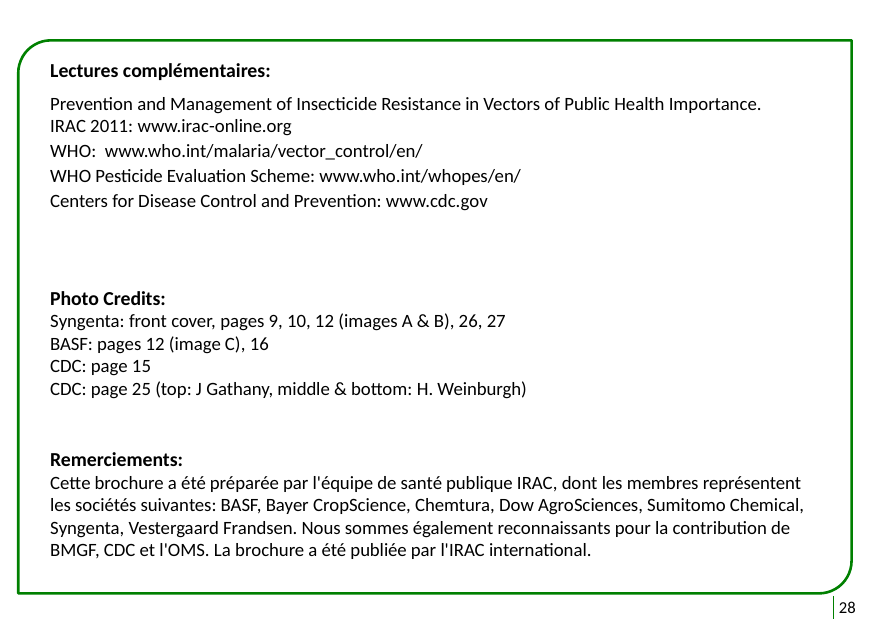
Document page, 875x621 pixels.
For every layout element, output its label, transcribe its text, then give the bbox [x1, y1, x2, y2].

text_box Lectures complémentaires: Prevention and Management of Insecticide Resistance in Vectors of Public Health Importance. IRAC 2011: www.irac-online.org WHO: www.who.int/malaria/vector_control/en/ WHO Pesticide Evaluation Scheme: www.who.int/whopes/en/ Centers for Disease Control and Prevention: www.cdc.gov [35, 50, 789, 219]
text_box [823, 589, 872, 621]
text_box [16, 38, 854, 596]
text_box Photo Credits: Syngenta: front cover, pages 9, 10, 12 (images A & B), 26, 27 BASF: pages 12 (image C), 16 CDC: page 15 CDC: page 25 (top: J Gathany, middle & bottom: H. Weinburgh) Remerciements: Cette brochure a été préparée par l'équipe de santé publique IRAC, dont les membres représentent les sociétés suivantes: BASF, Bayer CropScience, Chemtura, Dow AgroSciences, Sumitomo Chemical, Syngenta, Vestergaard Frandsen. Nous sommes également reconnaissants pour la contribution de BMGF, CDC et l'OMS. La brochure a été publiée par l'IRAC international. [35, 277, 834, 591]
